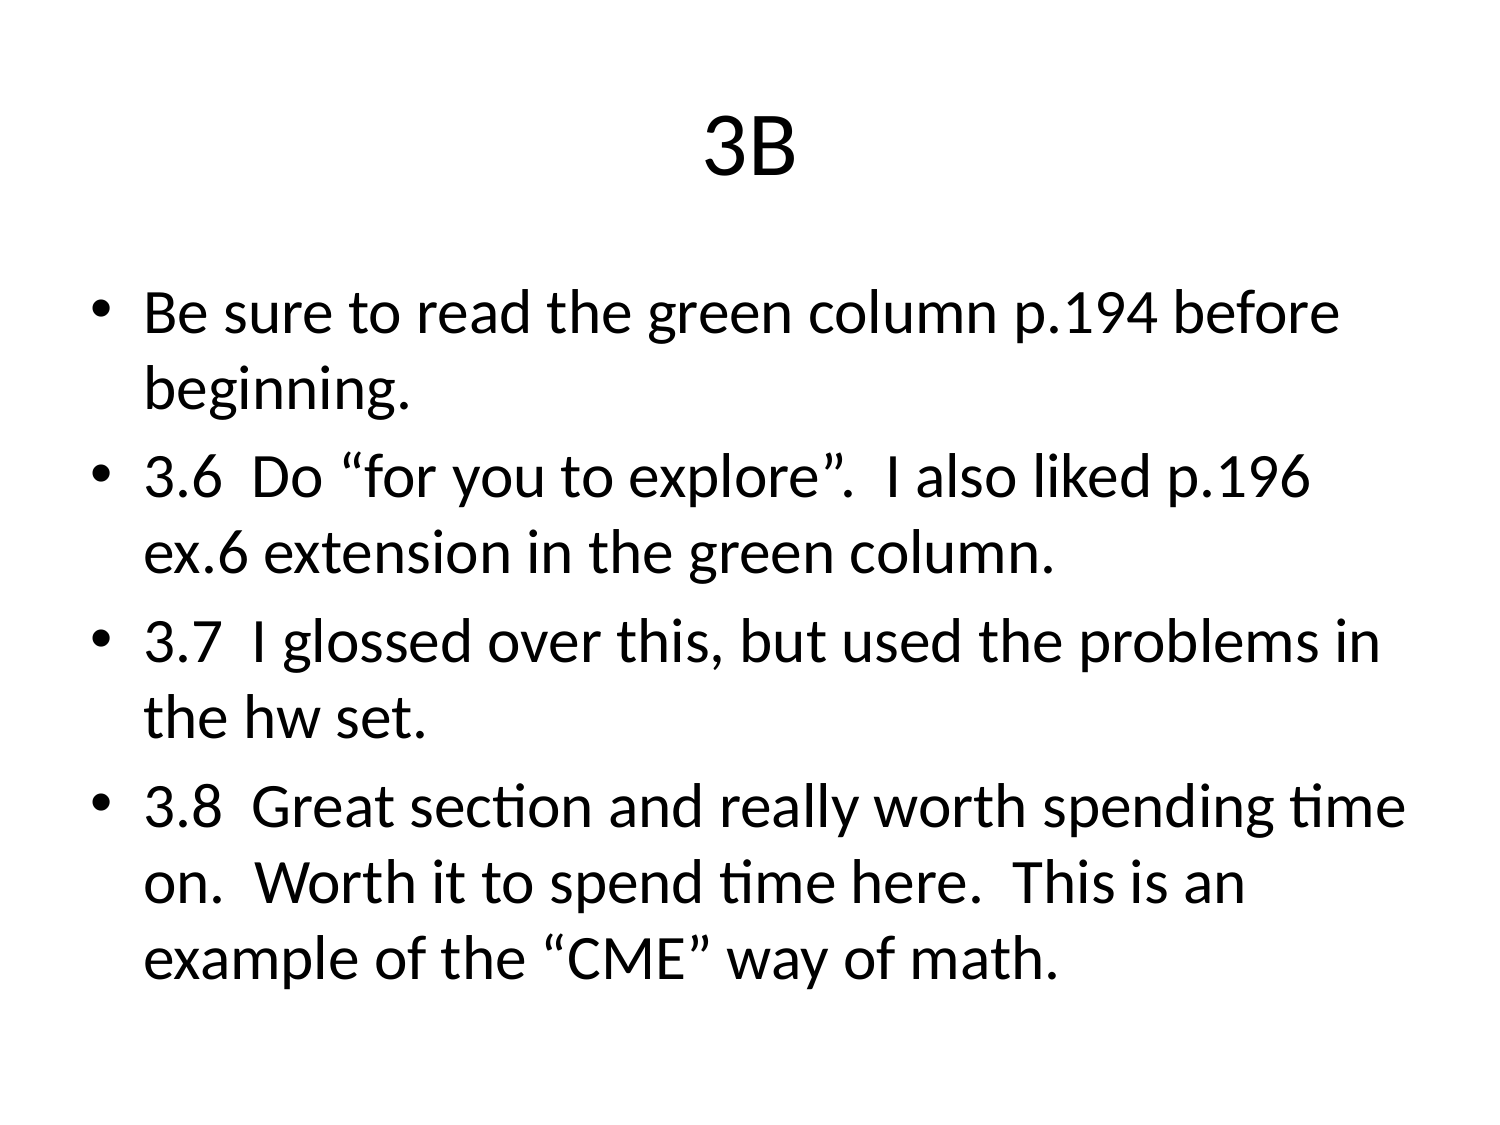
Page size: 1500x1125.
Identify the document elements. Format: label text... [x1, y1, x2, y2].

title 3B [75, 45, 1425, 233]
list Be sure to read the green column p.194 before beginning. 3.6 Do “for you to explore”. I also liked p.196 ex.6 extension in the green column. 3.7 I glossed over this, but used the problems in the hw set. 3.8 Great section and really worth spending time on. Worth it to spend time here. This is an example of the “CME” way of math. [75, 262, 1425, 1005]
